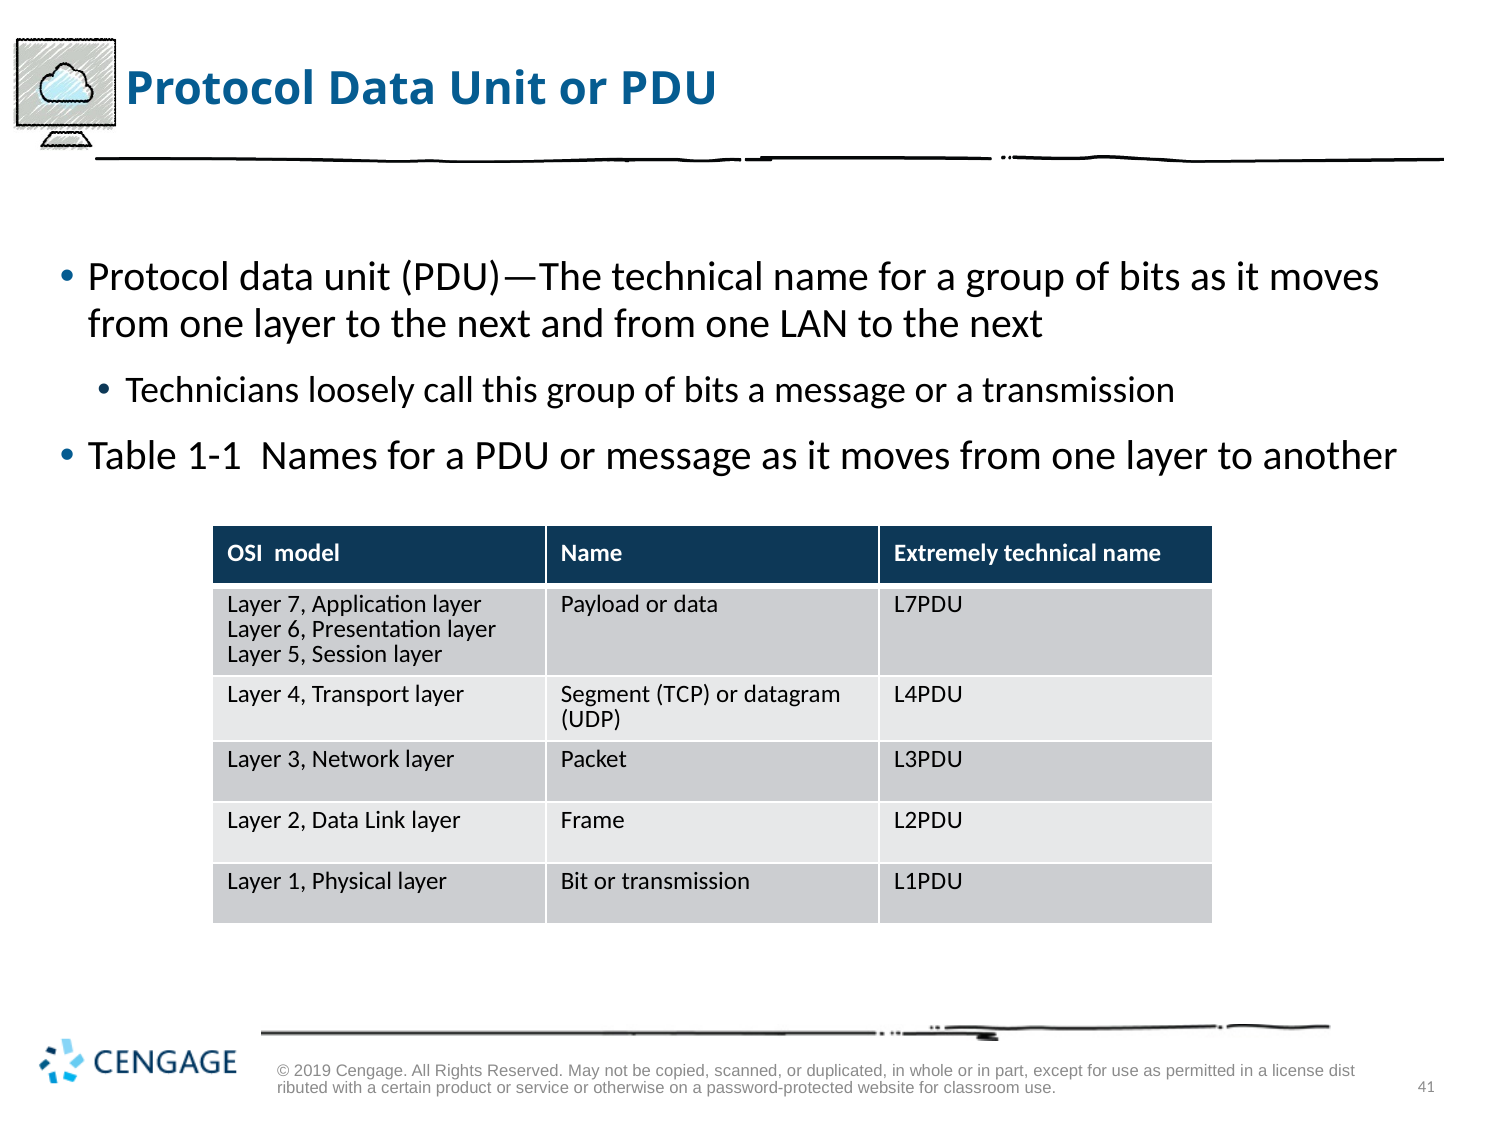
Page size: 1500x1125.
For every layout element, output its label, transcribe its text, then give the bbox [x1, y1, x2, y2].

table_cell Frame [547, 803, 878, 862]
title Protocol Data Unit or P D U [125, 66, 1442, 116]
list Protocol data unit (P D U)—The technical name for a group of bits as it moves from one layer to the next and from one LAN to the next Technicians loosely call this group of bits a message or a transmission Table 1-1 Names for a P D U or message as it moves from one layer to another [59, 252, 1441, 482]
table_header Extremely technical name [880, 526, 1212, 583]
table_cell Payload or data [547, 589, 878, 675]
table_cell Segment (T C P) or datagram (U D P) [547, 677, 878, 740]
picture [19, 1025, 249, 1096]
table_cell Layer 7, Application layer Layer 6, Presentation layer Layer 5, Session layer [213, 589, 545, 675]
table_cell L2P D U [880, 803, 1212, 862]
table_cell Bit or transmission [547, 864, 878, 923]
table_cell L7P D U [880, 589, 1212, 675]
table_header OSI model [213, 526, 545, 583]
table_cell Layer 4, Transport layer [213, 677, 545, 740]
table_cell Layer 3, Network layer [213, 742, 545, 801]
table_cell Packet [547, 742, 878, 801]
table_cell Layer 1, Physical layer [213, 864, 545, 923]
picture [95, 155, 1444, 163]
table_cell L1P D U [880, 864, 1212, 923]
table_cell L4P D U [880, 677, 1212, 740]
table_cell L3P D U [880, 742, 1212, 801]
picture [13, 36, 117, 151]
table_header Name [547, 526, 878, 583]
footer © 2019 Cengage. All Rights Reserved. May not be copied, scanned, or duplicated, in whole or in part, except for use as permitted in a license distributed with a certain product or service or otherwise on a password-protected website for classroom use. [262, 1050, 1375, 1091]
table_cell Layer 2, Data Link layer [213, 803, 545, 862]
picture [261, 1024, 1331, 1041]
